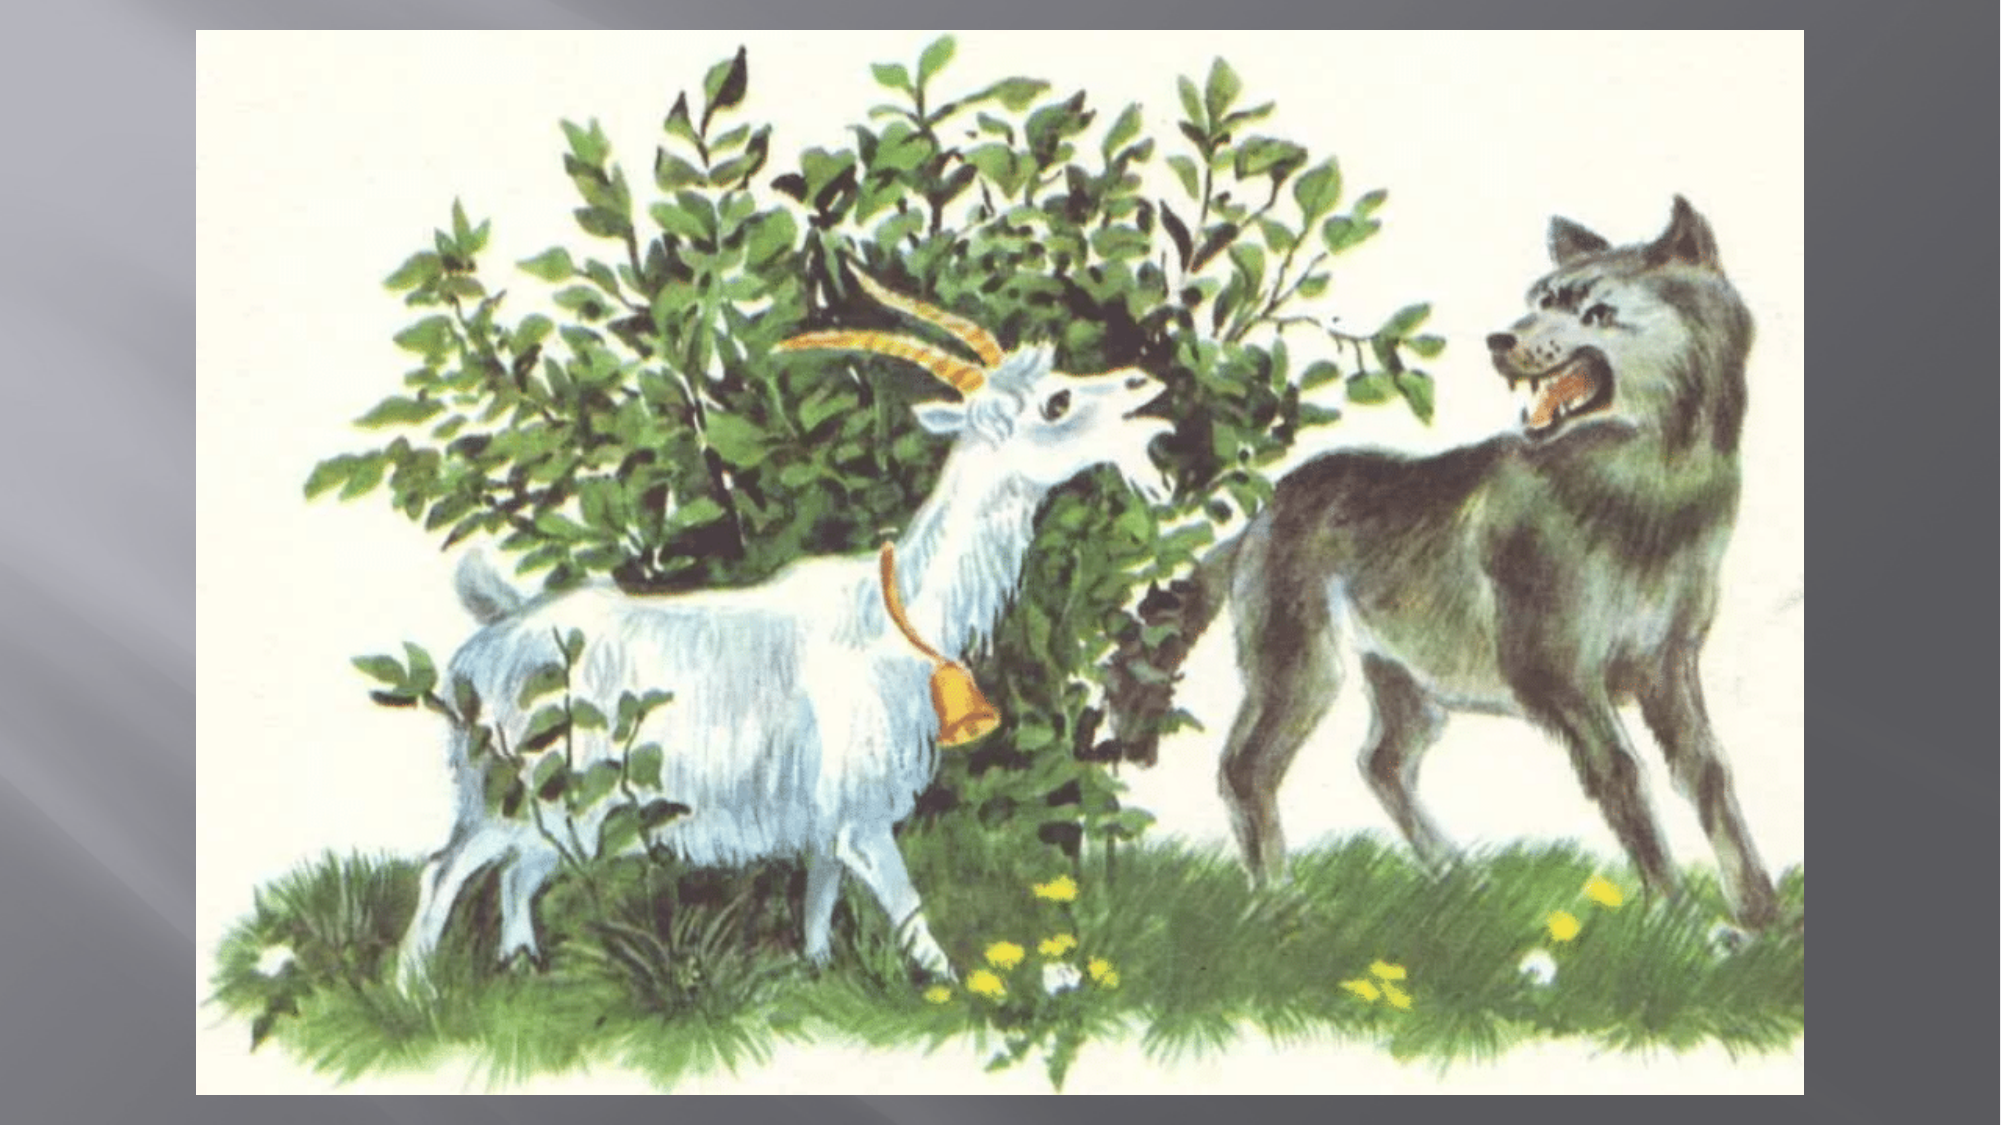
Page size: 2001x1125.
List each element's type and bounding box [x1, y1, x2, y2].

picture [196, 30, 1804, 1095]
